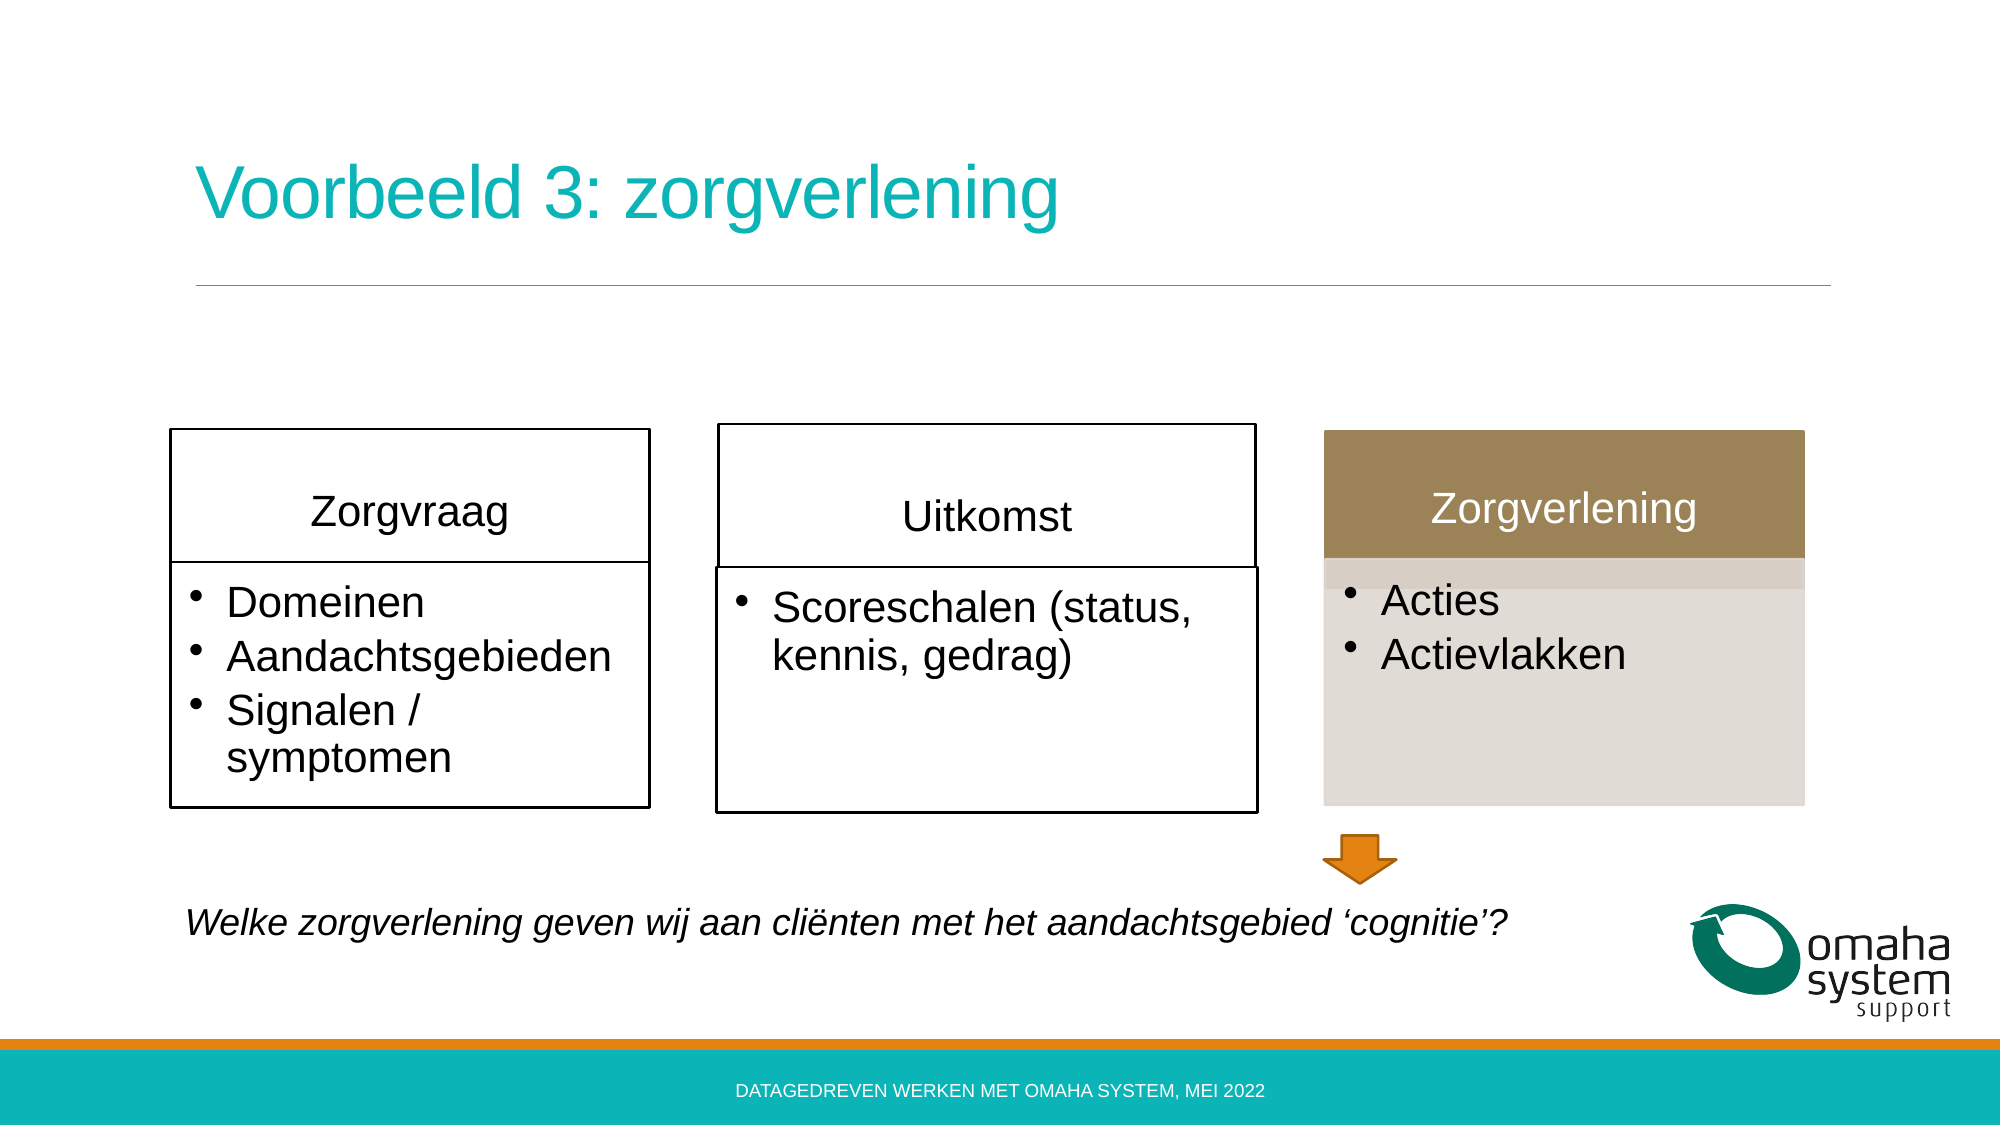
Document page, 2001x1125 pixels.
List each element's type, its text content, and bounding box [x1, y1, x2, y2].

footer Datagedreven werken met Omaha System, mei 2022 [604, 1059, 1396, 1120]
title Voorbeeld 3: zorgverlening [180, 47, 1830, 285]
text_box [169, 233, 1805, 1004]
picture [1690, 904, 1950, 1022]
